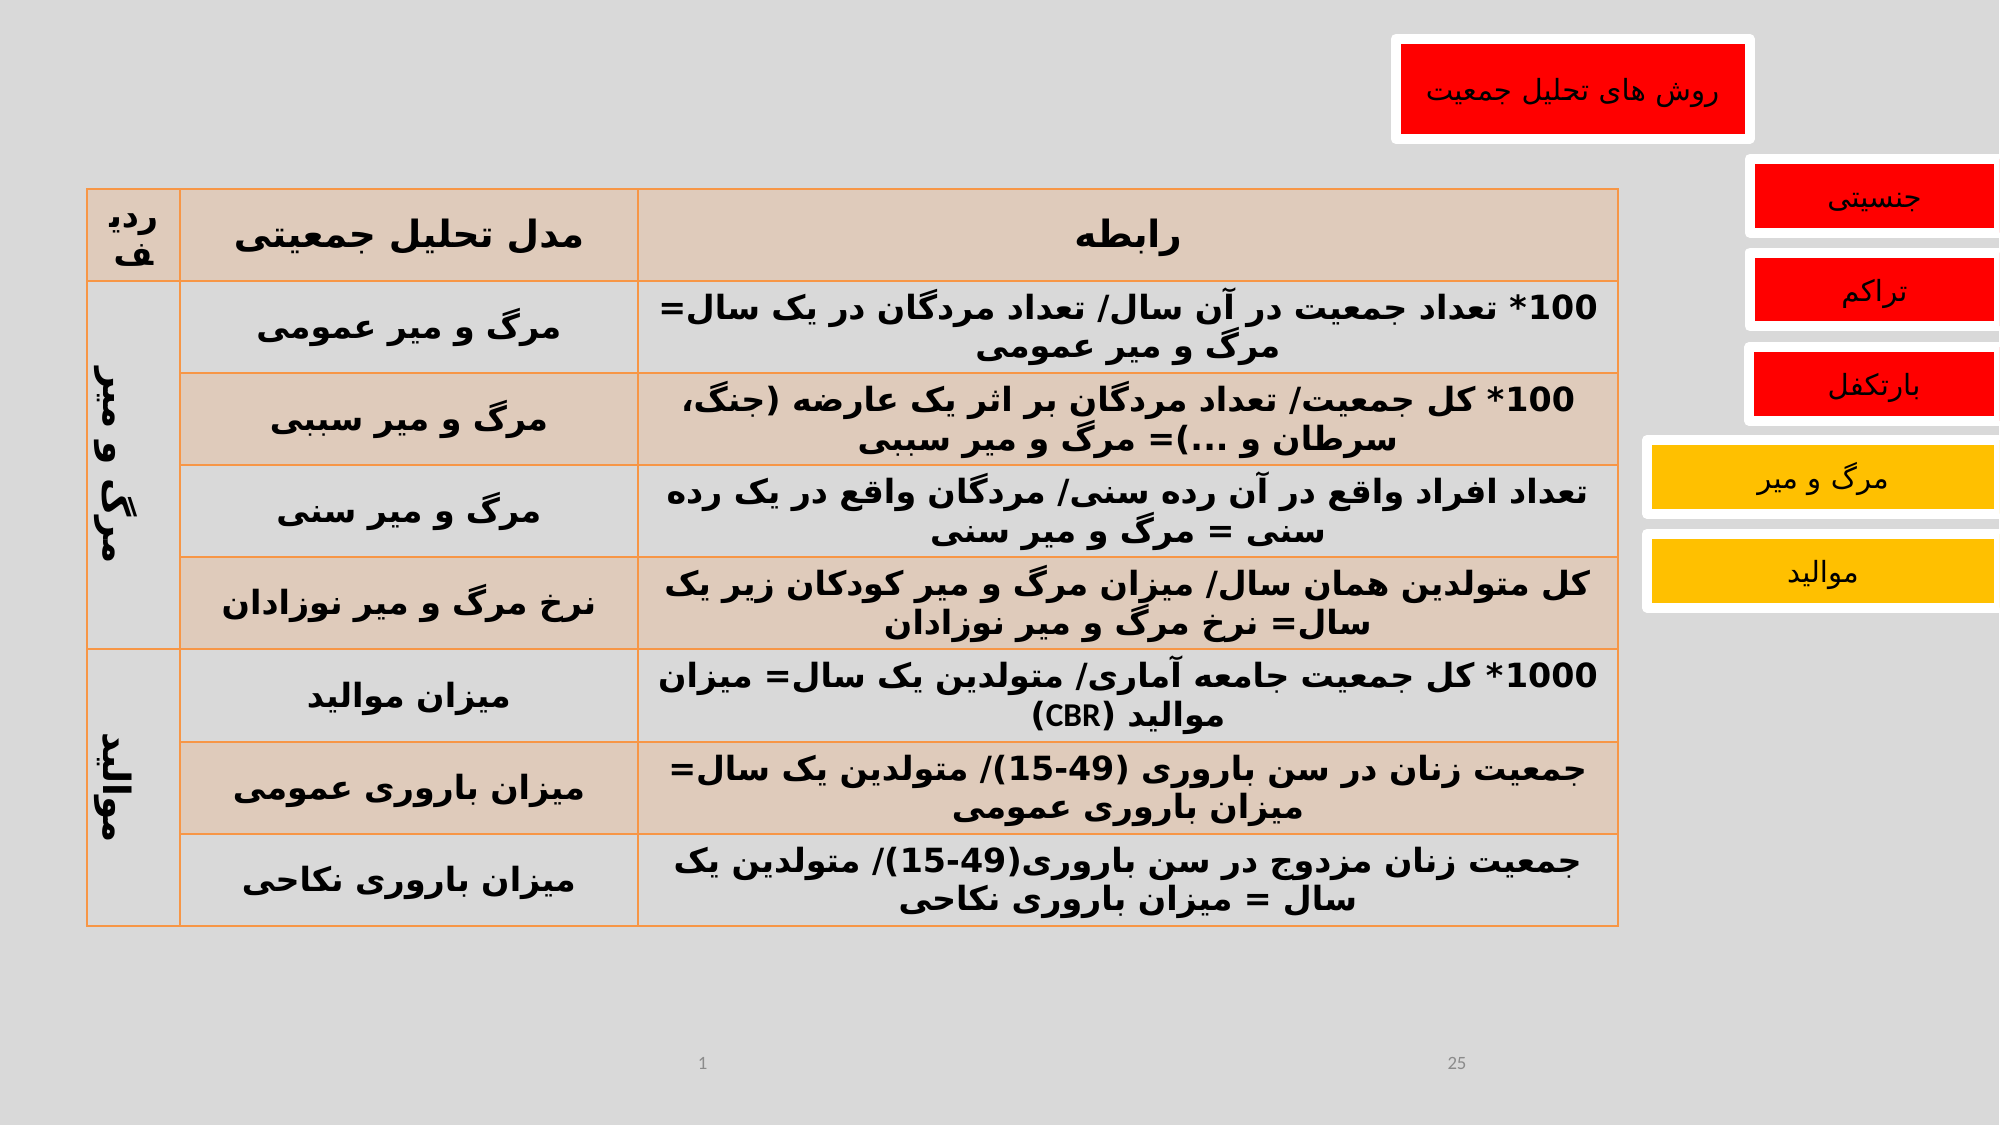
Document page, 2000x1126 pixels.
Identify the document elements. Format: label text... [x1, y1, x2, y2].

table_cell نرخ مرگ و میر نوزادان [181, 558, 637, 648]
table_cell میزان باروری عمومی [181, 743, 637, 833]
table_cell جمعیت زنان مزدوج در سن باروری(49-15)/ متولدین یک سال = میزان باروری نکاحی [639, 835, 1617, 925]
text_box مرگ و میر [1645, 438, 2000, 516]
table_cell مرگ و میر سببی [181, 374, 637, 464]
table_cell مرگ و میر [88, 282, 179, 648]
table_header رابطه [639, 190, 1617, 280]
table_cell جمعیت زنان در سن باروری (49-15)/ متولدین یک سال= میزان باروری عمومی [639, 743, 1617, 833]
table_cell کل متولدین همان سال/ میزان مرگ و میر کودکان زیر یک سال= نرخ مرگ و میر نوزادان [639, 558, 1617, 648]
table_header مدل تحلیل جمعیتی [181, 190, 637, 280]
text_box تراکم [1748, 250, 2000, 328]
table_cell موالید [88, 650, 179, 925]
table_cell 100* تعداد جمعیت در آن سال/ تعداد مردگان در یک سال= مرگ و میر عمومی [639, 282, 1617, 372]
table_cell تعداد افراد واقع در آن رده سنی/ مردگان واقع در یک رده سنی = مرگ و میر سنی [639, 466, 1617, 556]
table_cell مرگ و میر سنی [181, 466, 637, 556]
table_cell مرگ و میر عمومی [181, 282, 637, 372]
slide_number 25 [1432, 1042, 1900, 1103]
table_cell میزان موالید [181, 650, 637, 741]
footer 1 [683, 1042, 1317, 1103]
table_header ردیف [88, 190, 179, 280]
table_cell 100* کل جمعیت/ تعداد مردگان بر اثر یک عارضه (جنگ، سرطان و ...)= مرگ و میر سببی [639, 374, 1617, 464]
text_box موالید [1645, 532, 2000, 610]
table_cell 1000* کل جمعیت جامعه آماری/ متولدین یک سال= میزان موالید (CBR) [639, 650, 1617, 741]
text_box روش های تحلیل جمعیت [1394, 37, 1752, 141]
text_box جنسیتی [1748, 157, 2000, 235]
text_box بارتکفل [1747, 345, 2000, 423]
table_cell میزان باروری نکاحی [181, 835, 637, 925]
